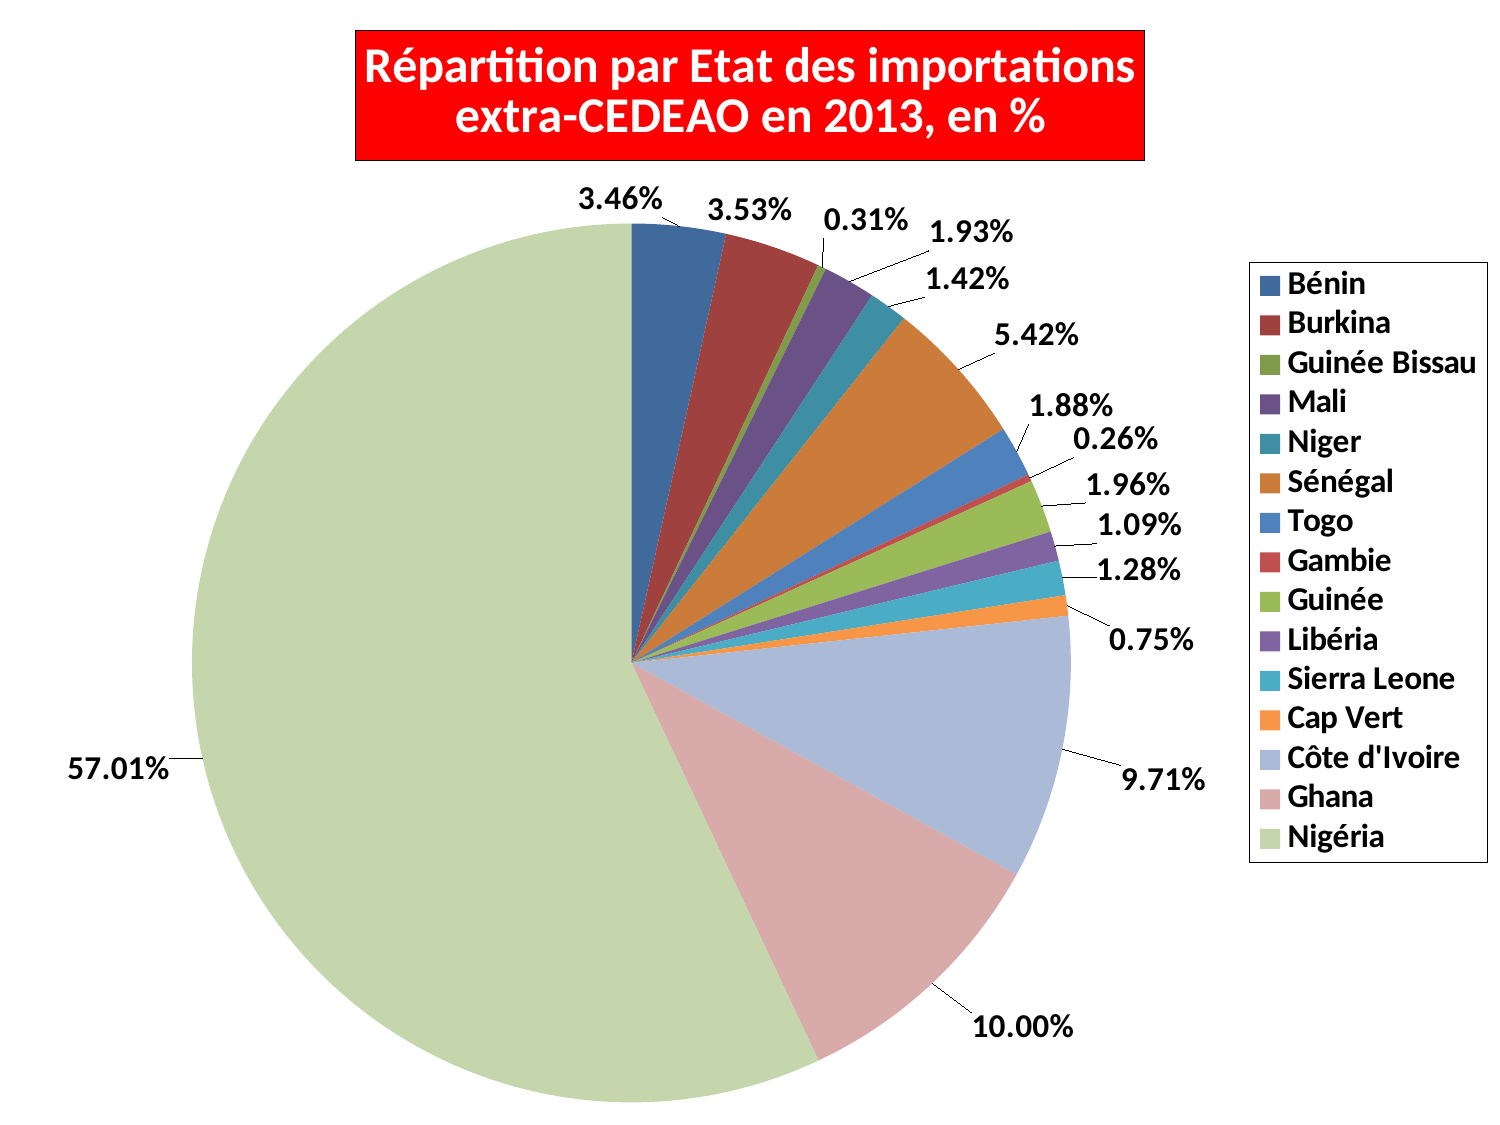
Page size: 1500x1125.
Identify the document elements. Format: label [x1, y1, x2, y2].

chart [0, 0, 1500, 1125]
